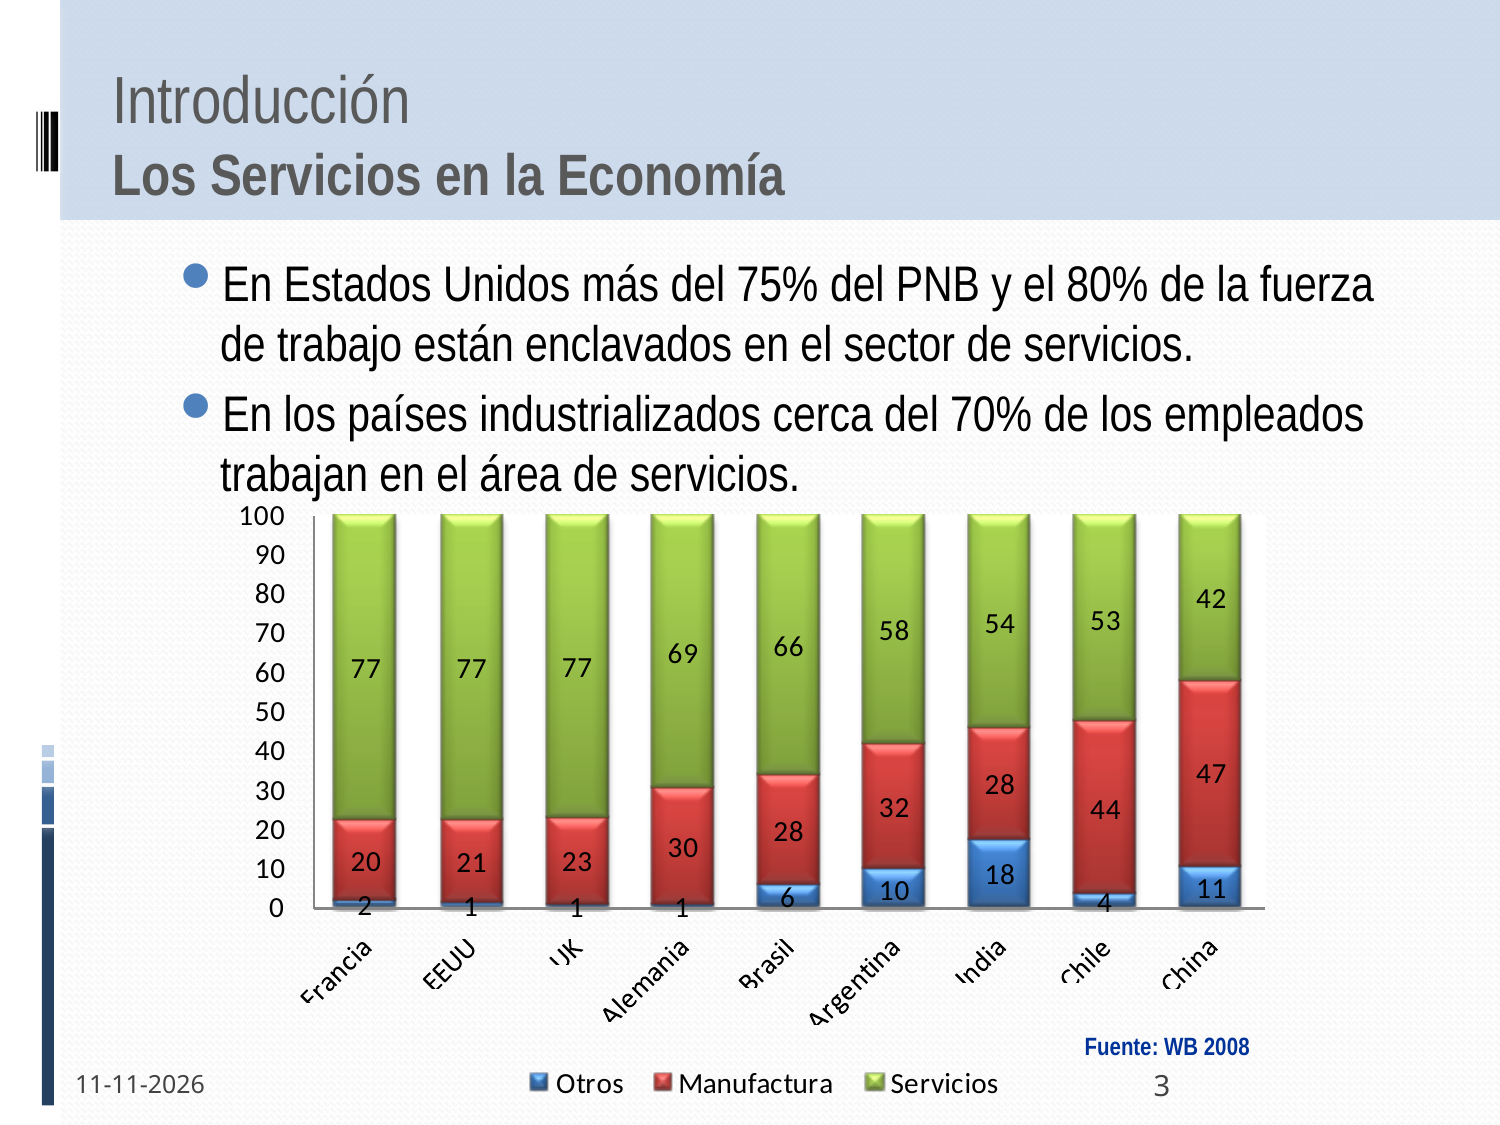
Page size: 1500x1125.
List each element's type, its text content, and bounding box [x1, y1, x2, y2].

table_cell Jumbo [1298, 484, 1303, 589]
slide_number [75, 1042, 211, 1103]
table_cell Jumbo [211, 482, 218, 589]
list En Estados Unidos más del 75% del PNB y el 80% de la fuerza de trabajo están enclavados en el sector de servicios. En los países industrializados cerca del 70% de los empleados trabajan en el área de servicios. [100, 243, 1424, 589]
title Introducción Los Servicios en la Economía [111, 18, 1436, 207]
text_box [218, 480, 1298, 1125]
